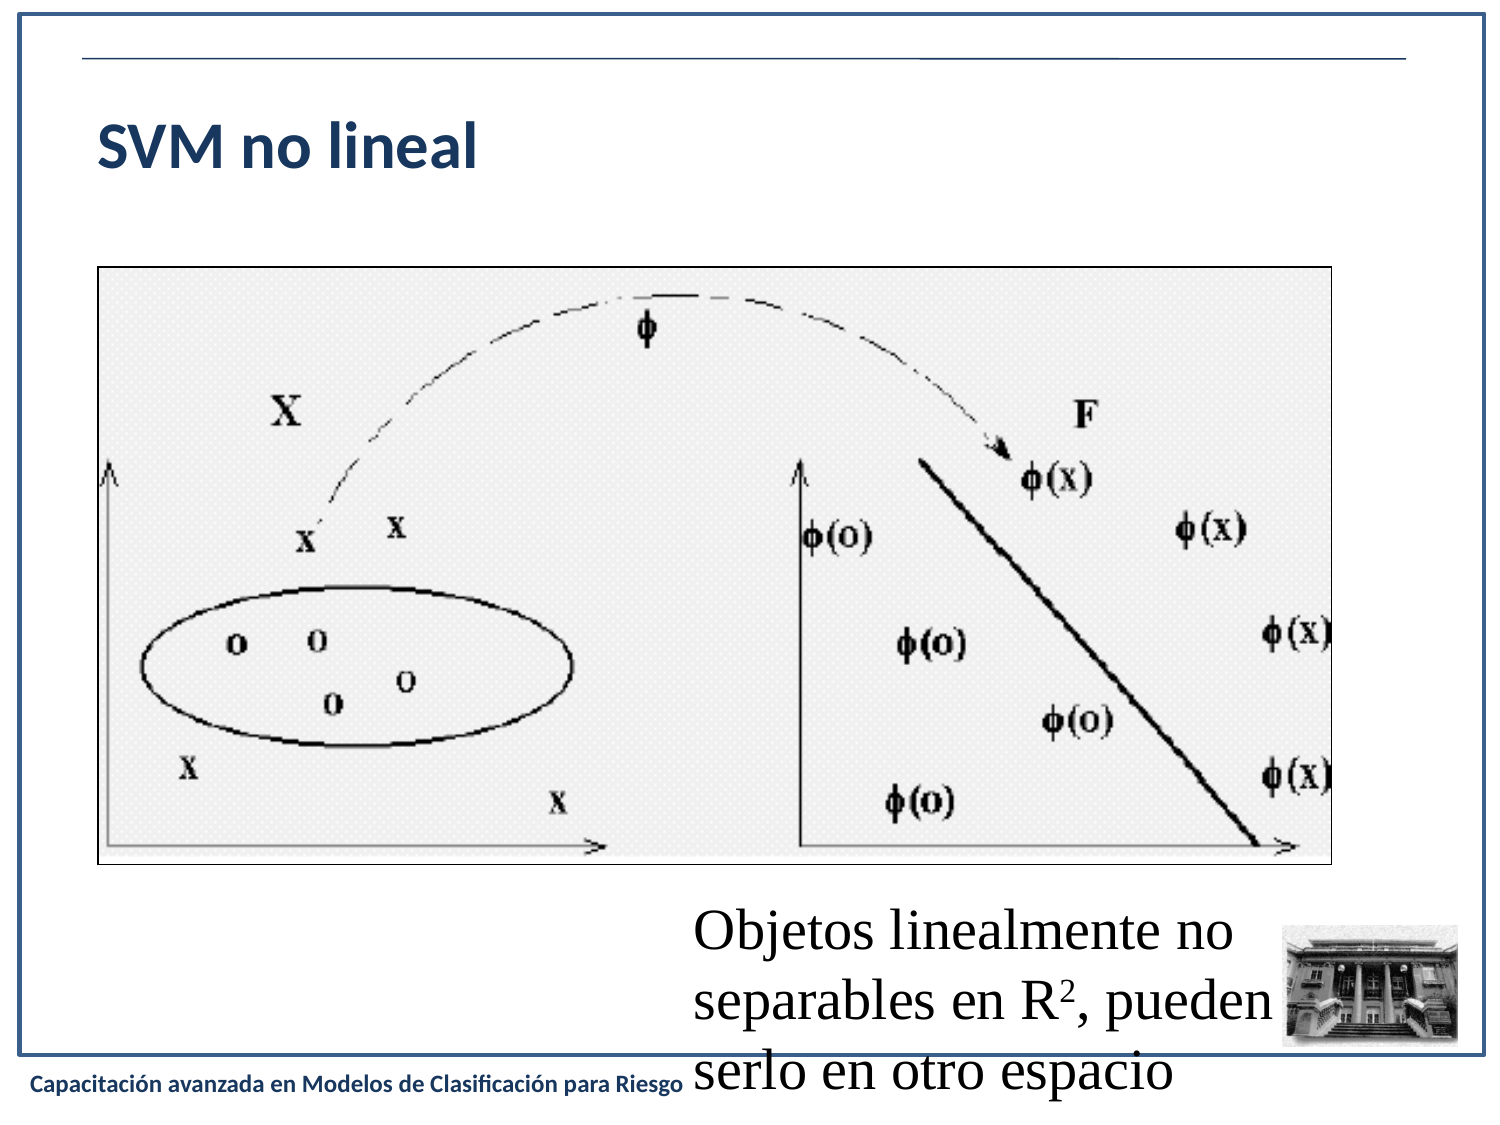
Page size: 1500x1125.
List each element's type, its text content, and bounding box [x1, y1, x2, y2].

title SVM no lineal [81, 81, 1414, 202]
text_box Objetos linealmente no separables en R2, pueden serlo en otro espacio [679, 883, 1317, 1109]
picture [1317, 925, 1458, 1047]
picture [98, 267, 1331, 864]
